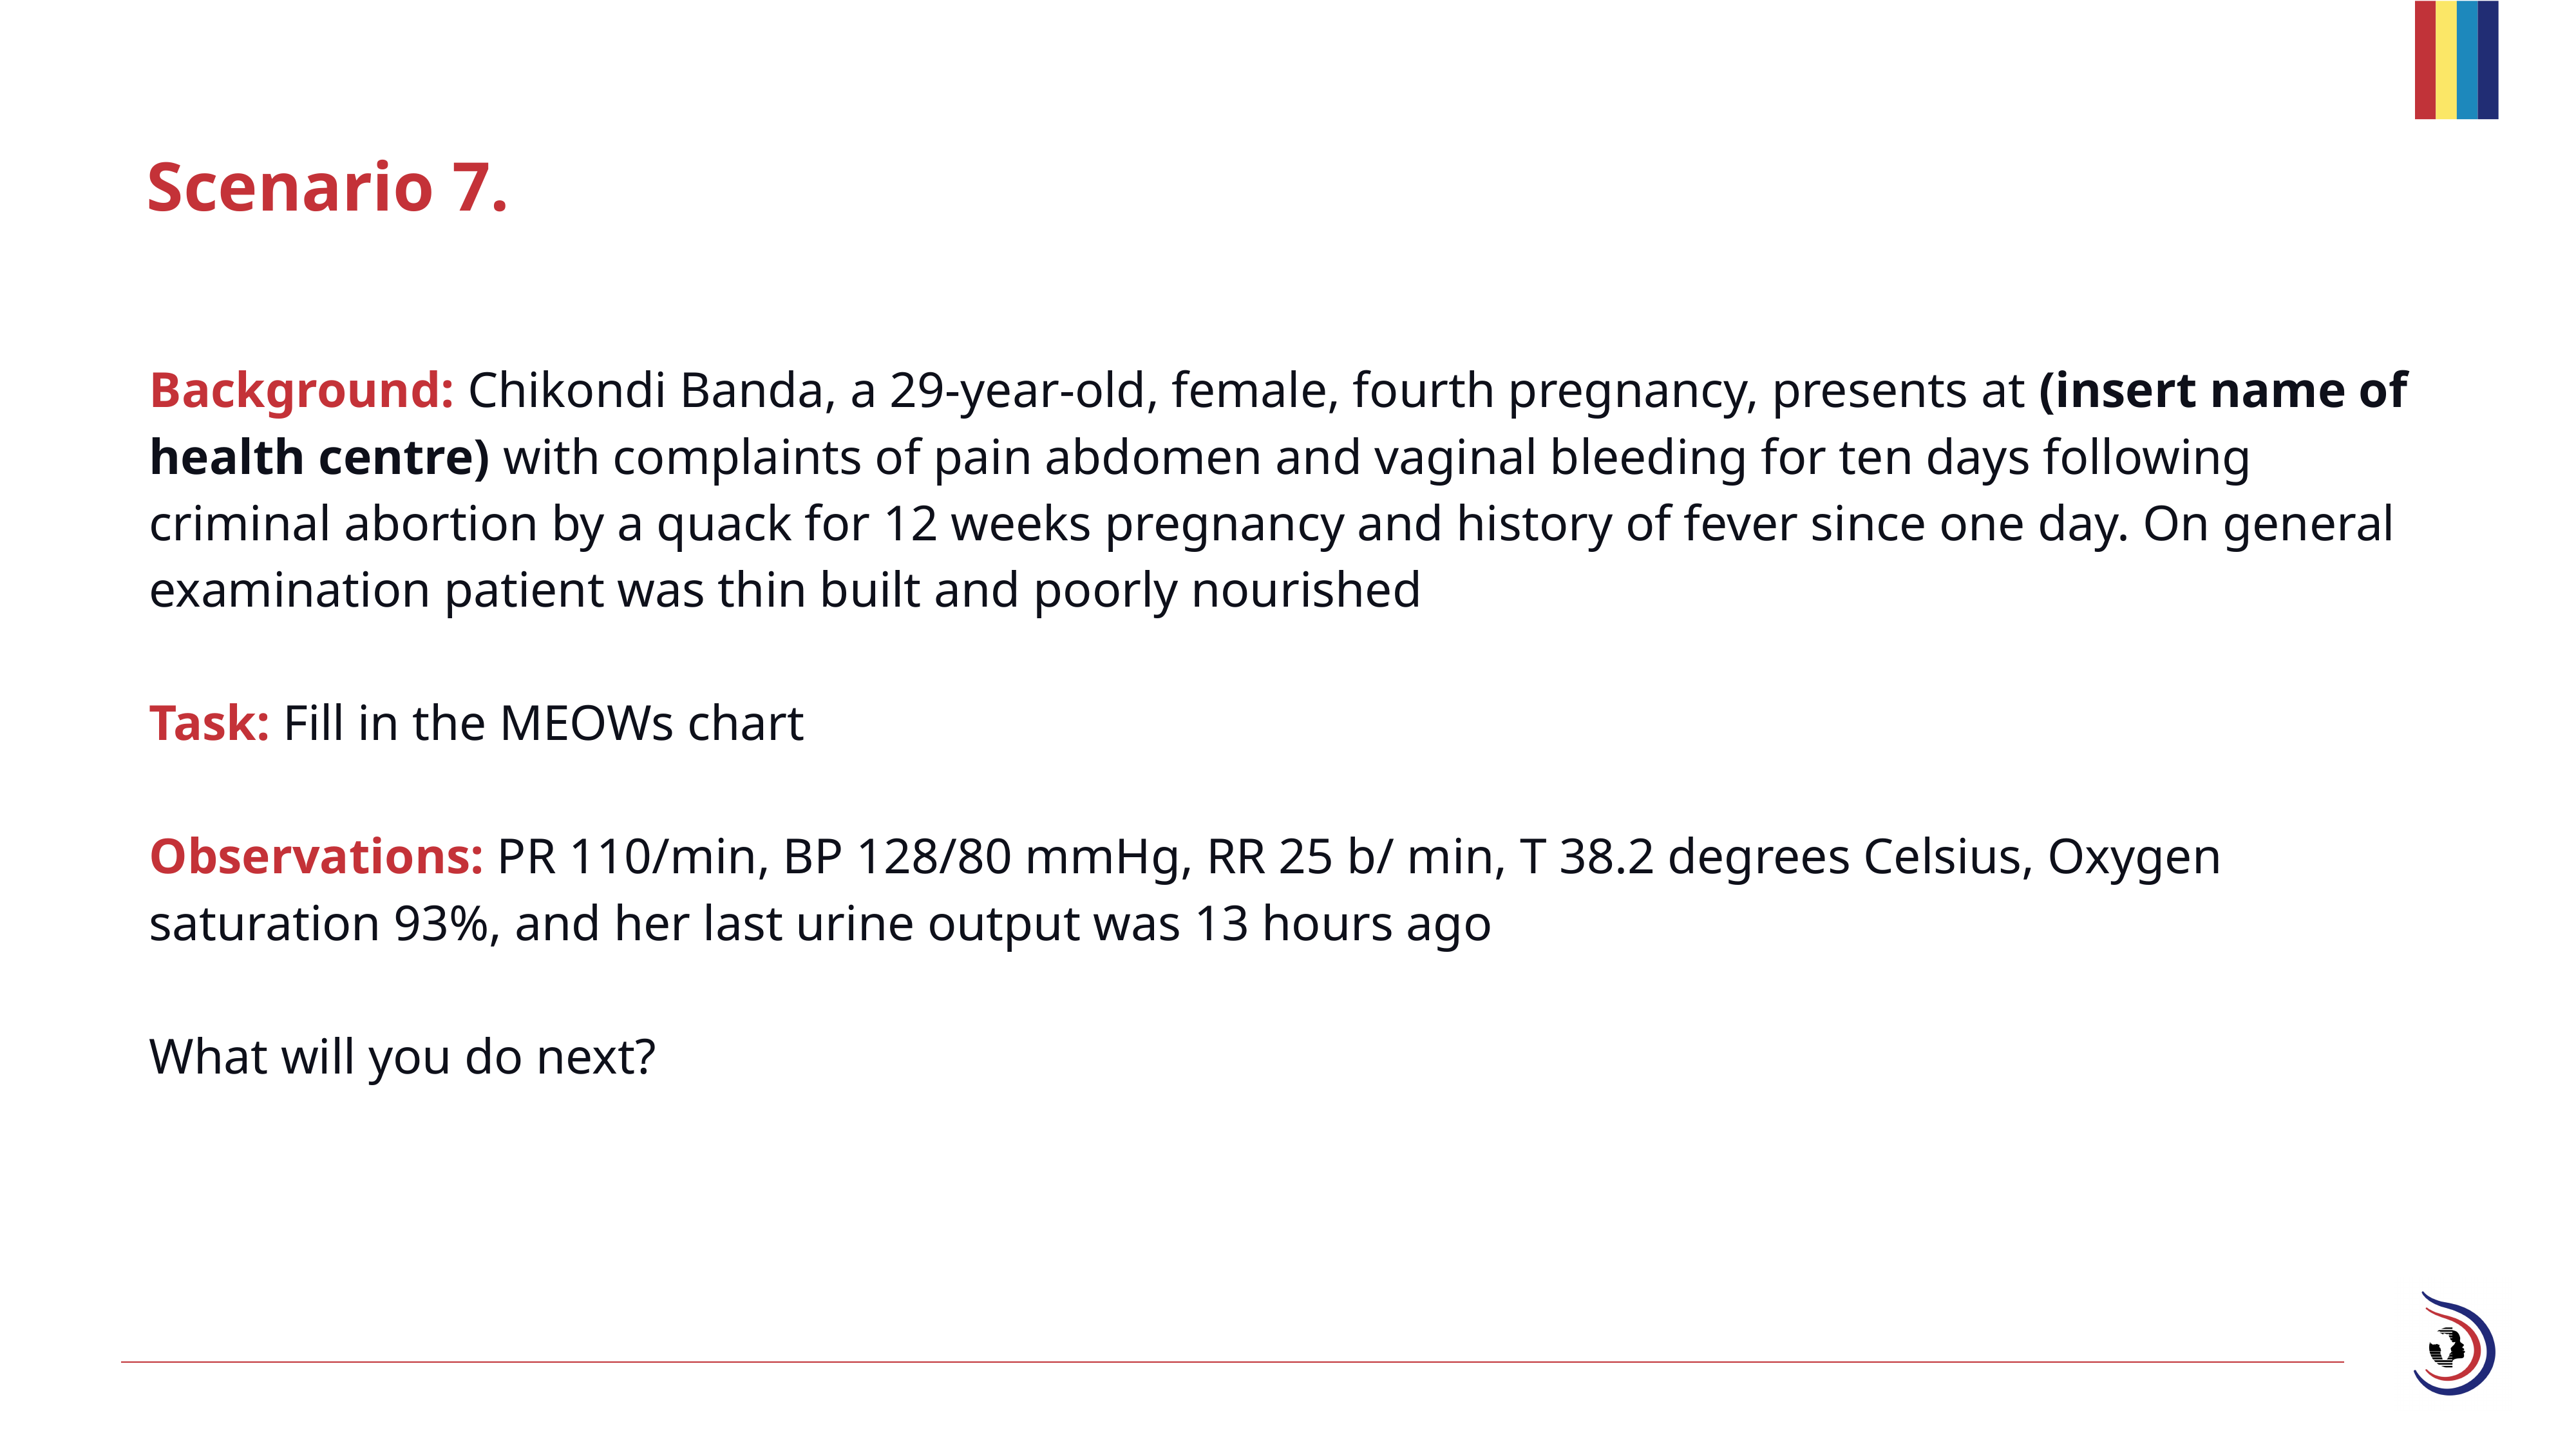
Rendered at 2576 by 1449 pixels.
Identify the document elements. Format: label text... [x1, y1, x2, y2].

picture [2394, 1277, 2512, 1411]
list Background: Chikondi Banda, a 29-year-old, female, fourth pregnancy, presents at (insert name of health centre) with complaints of pain abdomen and vaginal bleeding for ten days following criminal abortion by a quack for 12 weeks pregnancy and history of fever since one day. On general examination patient was thin built and poorly nourished Task: Fill in the MEOWs chart Observations: PR 110/min, BP 128/80 mmHg, RR 25 b/ min, T 38.2 degrees Celsius, Oxygen saturation 93%, and her last urine output was 13 hours ago What will you do next? [123, 325, 2462, 1324]
title Scenario 7. [120, 118, 2459, 287]
